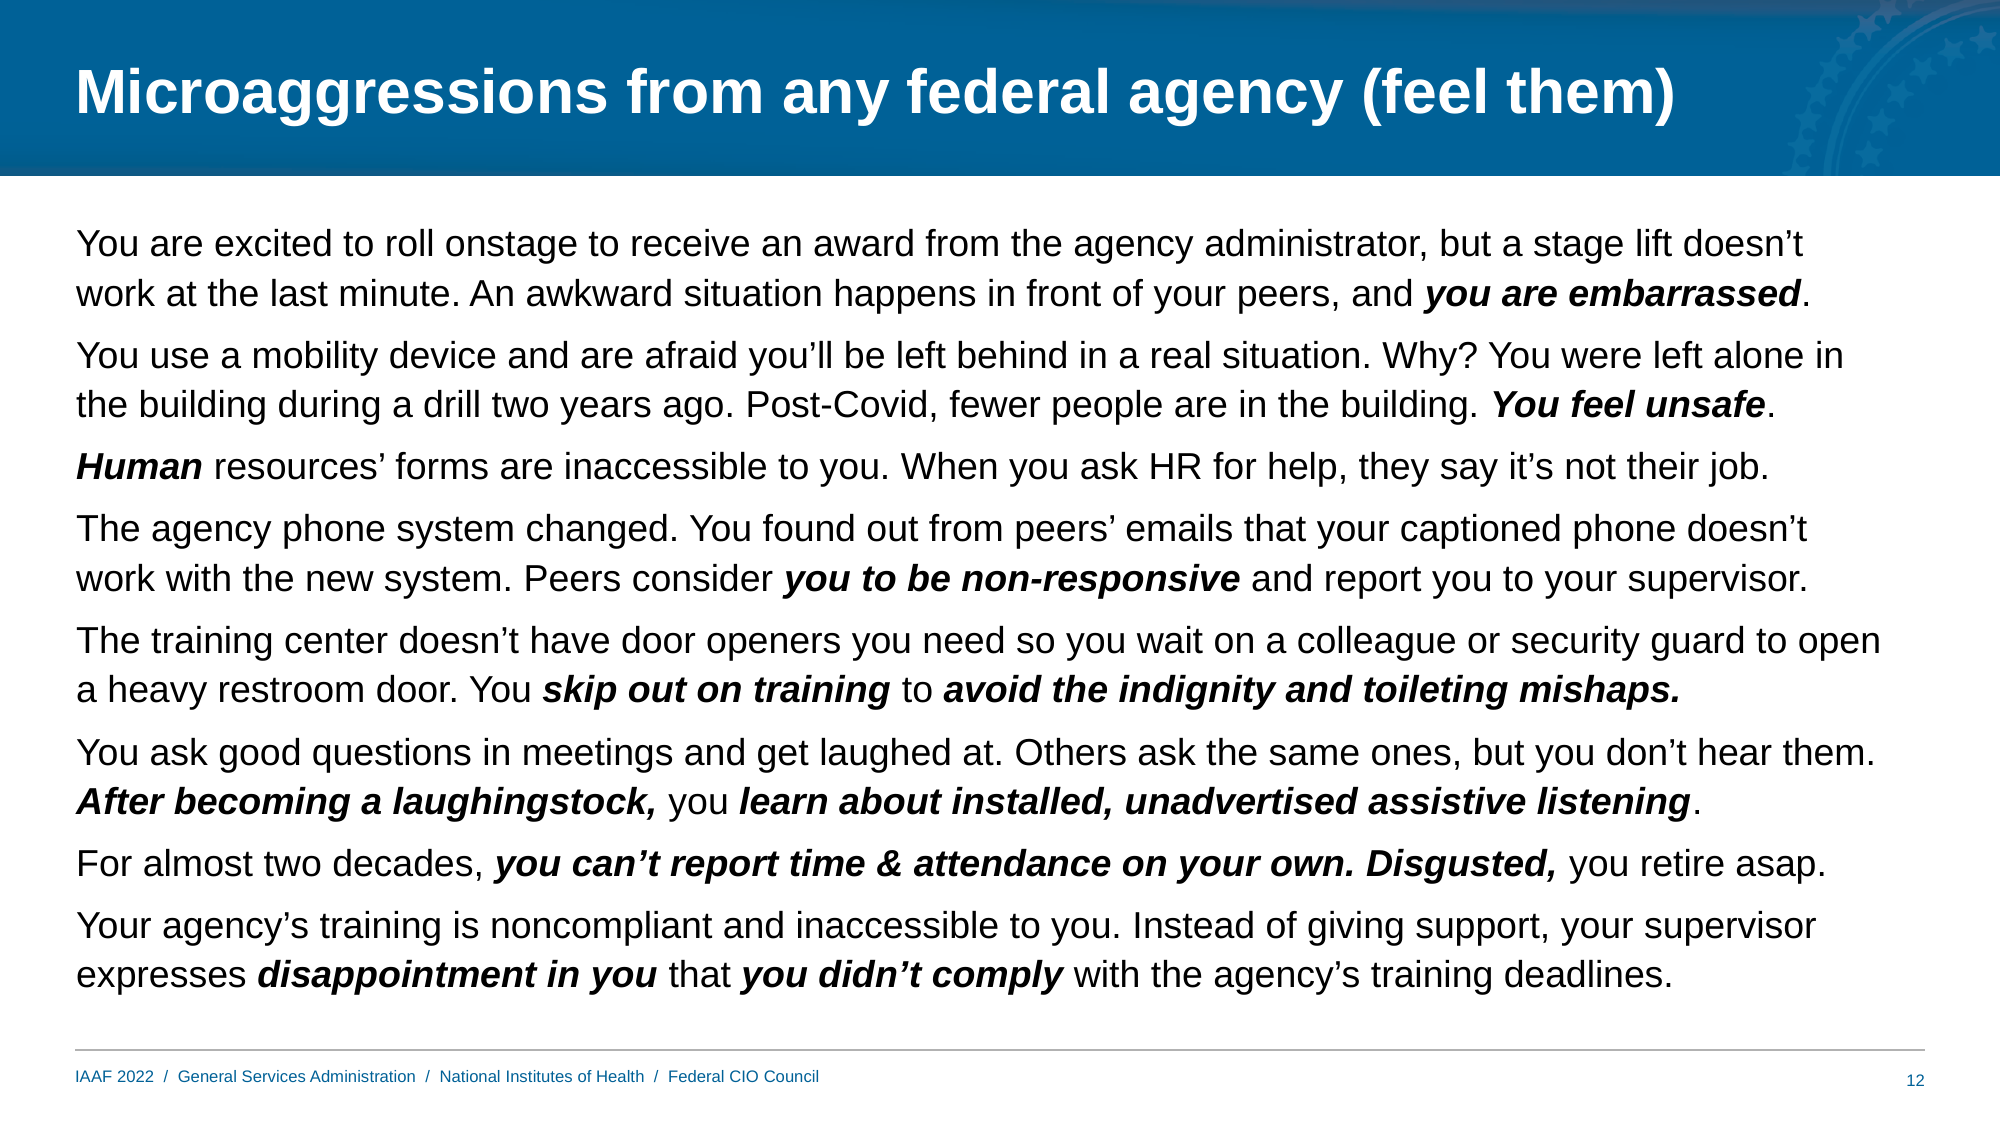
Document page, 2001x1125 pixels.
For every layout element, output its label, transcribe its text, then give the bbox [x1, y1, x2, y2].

slide_number 12 [1880, 1065, 1925, 1095]
picture [0, 0, 2000, 176]
picture [0, 168, 666, 176]
list You are excited to roll onstage to receive an award from the agency administrator, but a stage lift doesn’t work at the last minute. An awkward situation happens in front of your peers, and you are embarrassed. You use a mobility device and are afraid you’ll be left behind in a real situation. Why? You were left alone in the building during a drill two years ago. Post-Covid, fewer people are in the building. You feel unsafe. Human resources’ forms are inaccessible to you. When you ask HR for help, they say it’s not their job. The agency phone system changed. You found out from peers’ emails that your captioned phone doesn’t work with the new system. Peers consider you to be non-responsive and report you to your supervisor. The training center doesn’t have door openers you need so you wait on a colleague or security guard to open a heavy restroom door. You skip out on training to avoid the indignity and toileting mishaps. You ask good questions in meetings and get laughed at. Others ask the same ones, but you don’t hear them. After becoming a laughingstock, you learn about installed, unadvertised assistive listening. For almost two decades, you can’t report time & attendance on your own. Disgusted, you retire asap. Your agency’s training is noncompliant and inaccessible to you. Instead of giving support, your supervisor expresses disappointment in you that you didn’t comply with the agency’s training deadlines. [52, 207, 1903, 1018]
title Microaggressions from any federal agency (feel them) [75, 52, 1800, 128]
